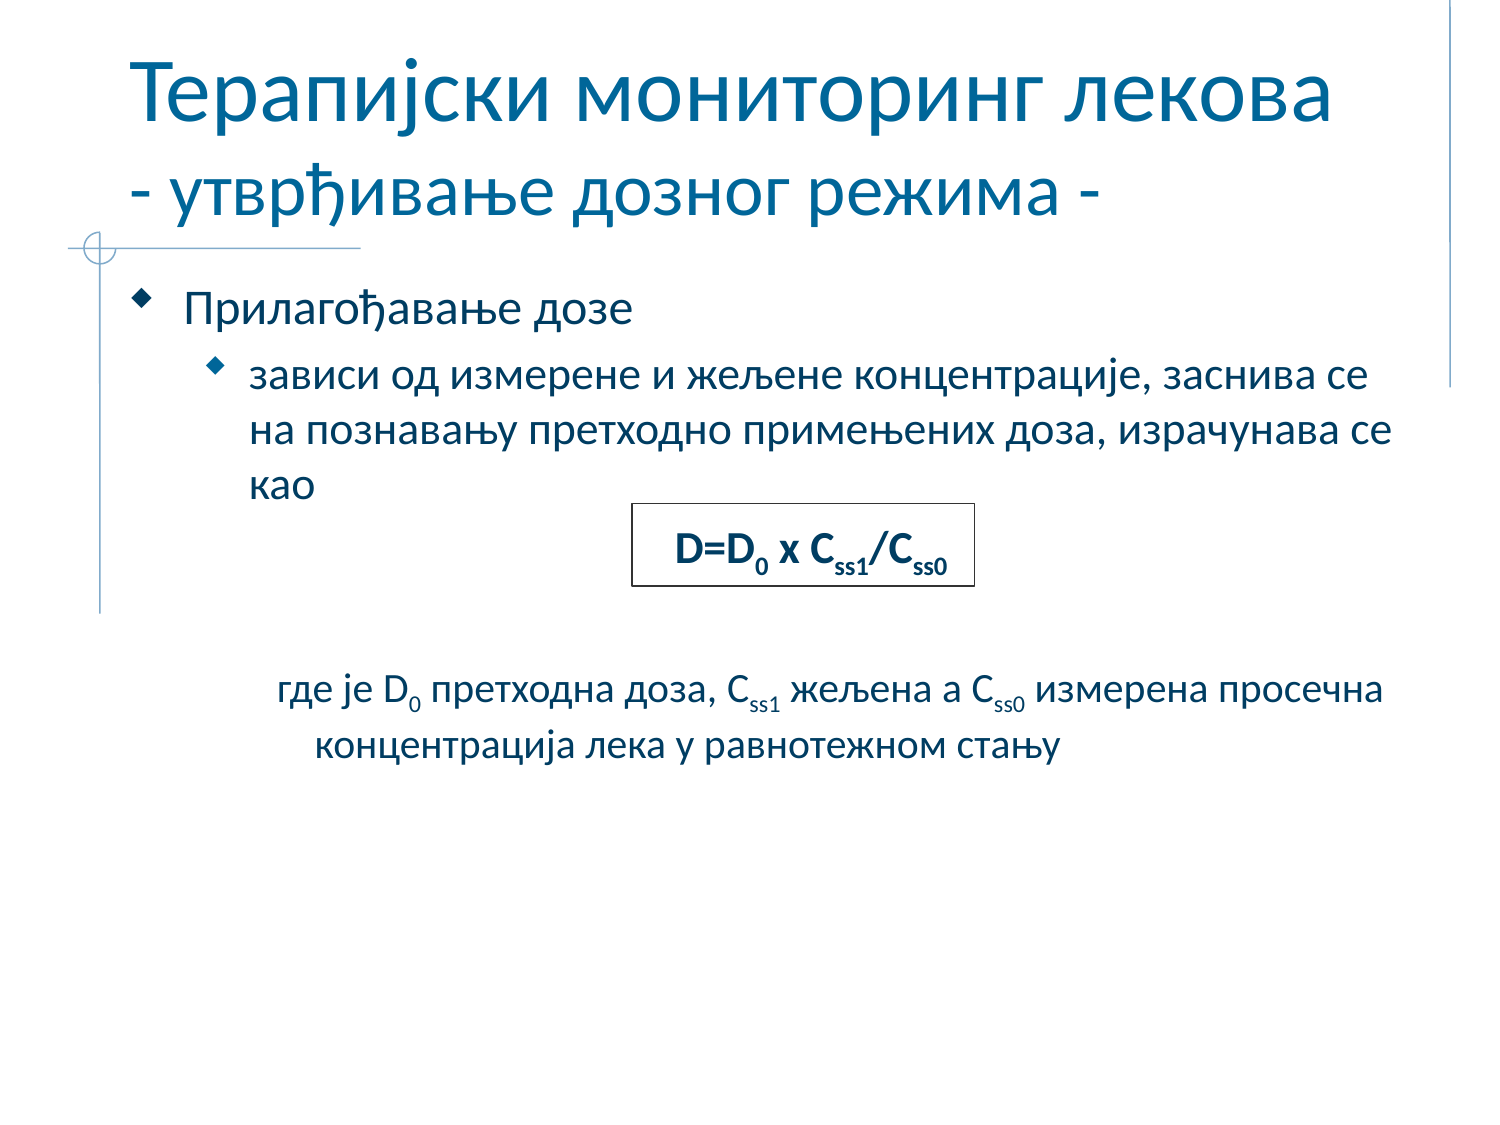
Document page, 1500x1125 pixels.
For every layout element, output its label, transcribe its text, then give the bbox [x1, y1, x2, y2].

text_box [631, 503, 975, 587]
list Прилагођавање дозе зависи од измерене и жељене концентрације, заснива се на познавању претходно примењених доза, израчунава се као D=D0 x Css1/Css0 где је D0 претходна доза, Css1 жељена а Css0 измерена просечна концентрација лека у равнотежном стању [111, 266, 1436, 1024]
title Терапијски мониторинг лекова - утврђивање дозног режима - [113, 49, 1436, 238]
